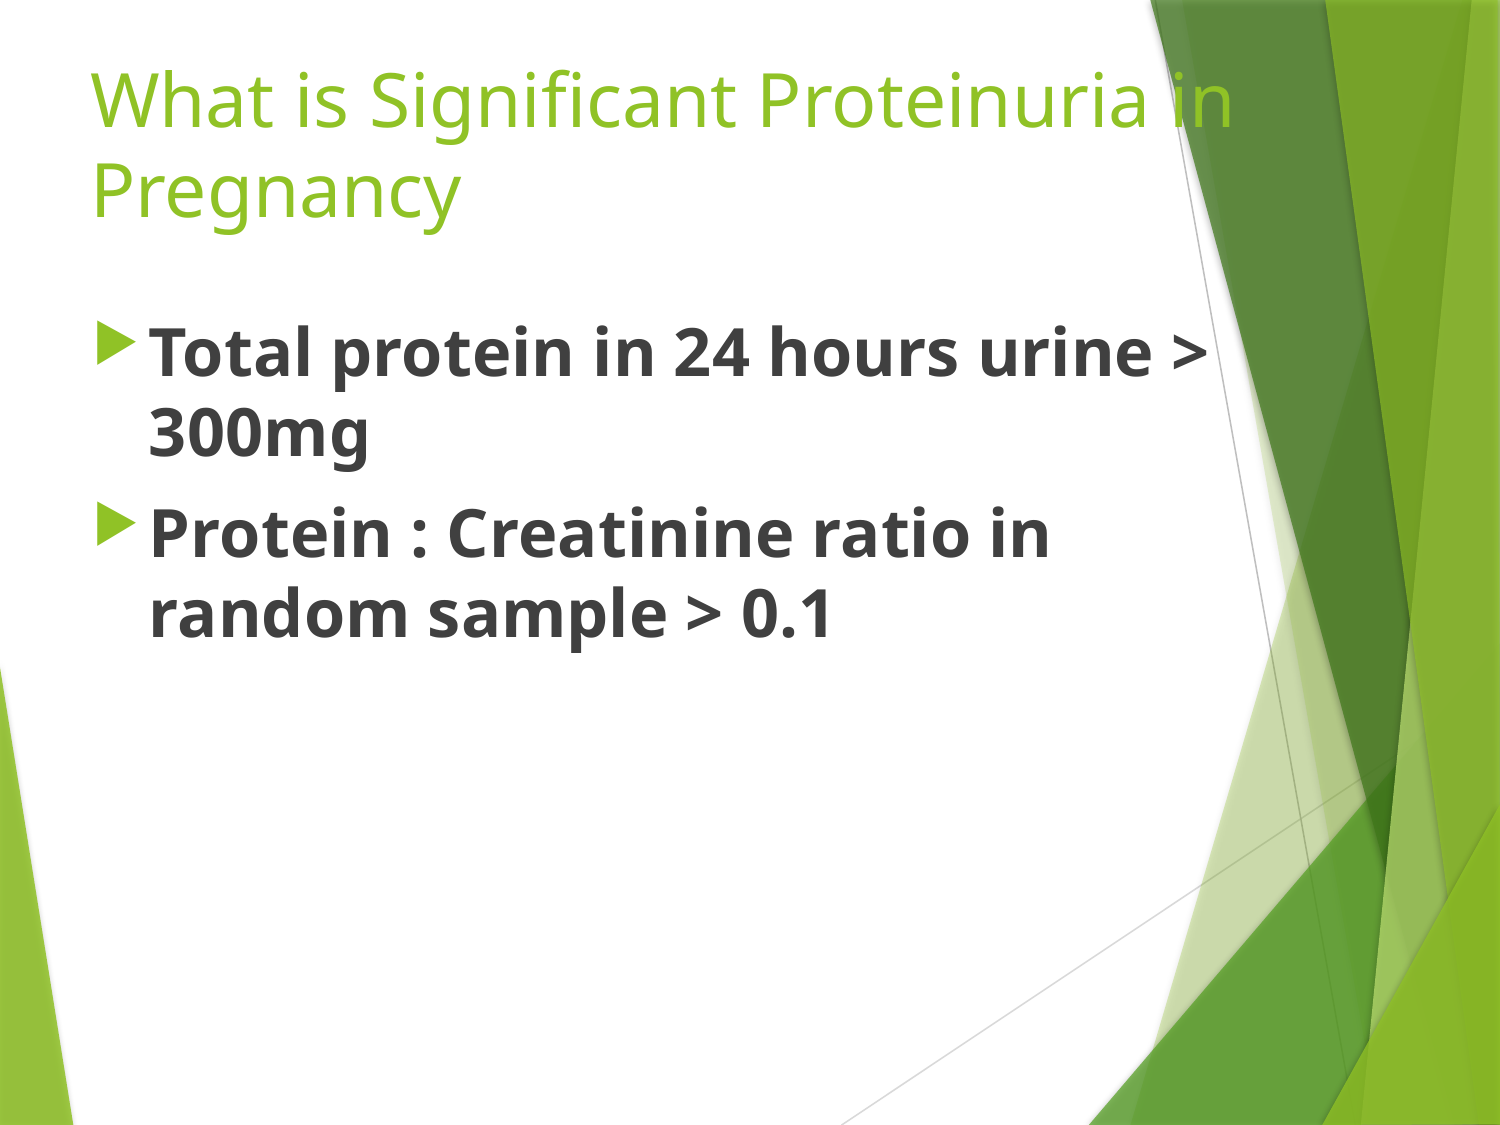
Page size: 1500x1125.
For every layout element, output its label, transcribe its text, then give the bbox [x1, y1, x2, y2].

list Total protein in 24 hours urine > 300mg Protein : Creatinine ratio in random sample > 0.1 [77, 302, 1303, 721]
title What is Significant Proteinuria in Pregnancy [75, 45, 1300, 481]
